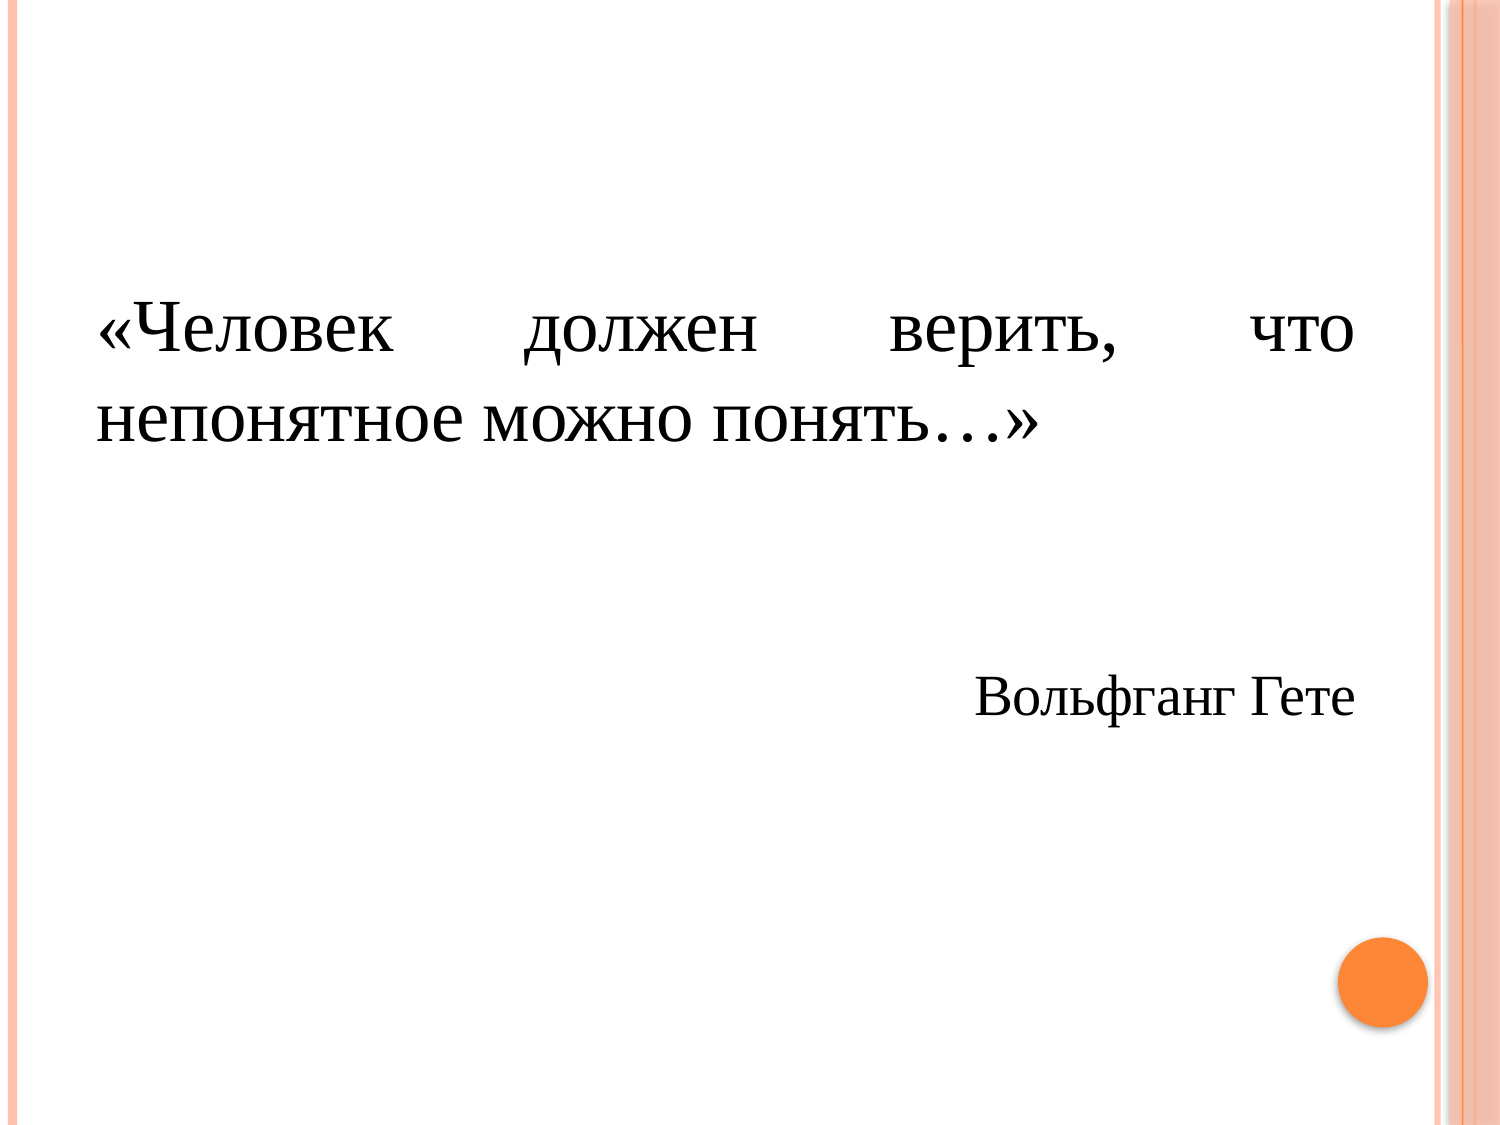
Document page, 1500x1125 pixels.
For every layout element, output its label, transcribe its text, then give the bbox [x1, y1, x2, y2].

text_box «Человек должен верить, что непонятное можно понять…» Вольфганг Гете [81, 269, 1371, 735]
